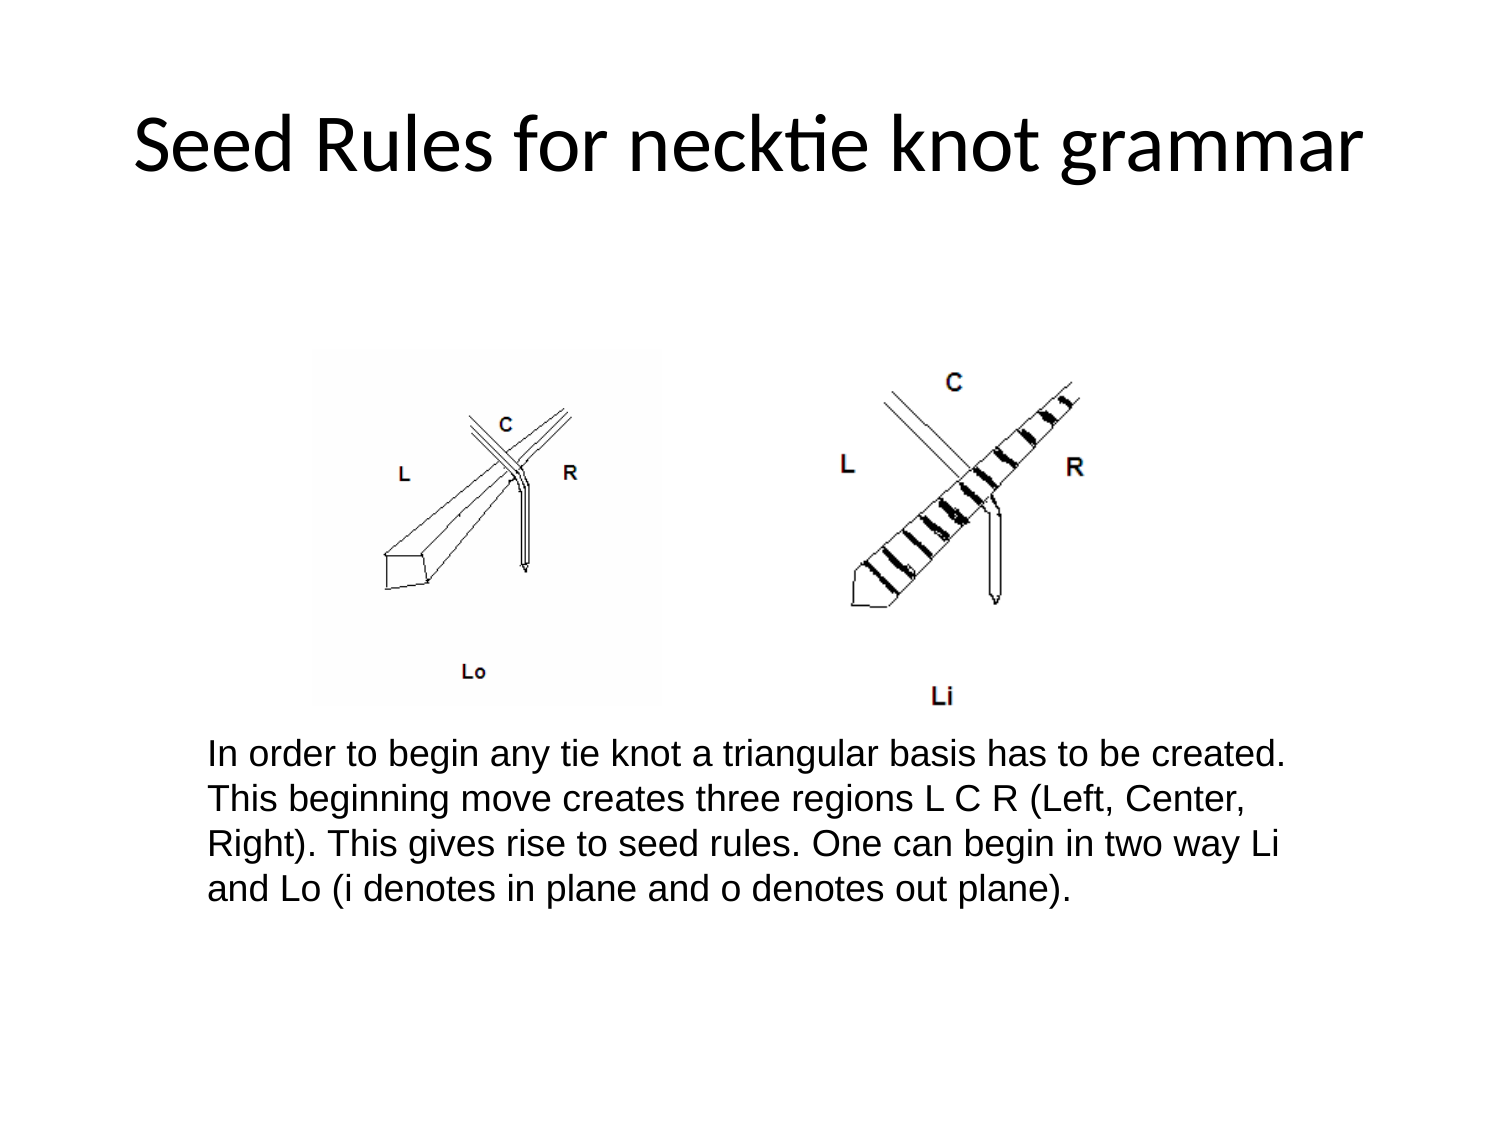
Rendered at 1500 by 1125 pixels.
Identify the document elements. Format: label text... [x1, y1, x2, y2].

text_box In order to begin any tie knot a triangular basis has to be created. This beginning move creates three regions L C R (Left, Center, Right). This gives rise to seed rules. One can begin in two way Li and Lo (i denotes in plane and o denotes out plane). [199, 724, 1295, 912]
picture [762, 299, 1160, 754]
title Seed Rules for necktie knot grammar [75, 45, 1425, 233]
picture [312, 349, 663, 707]
